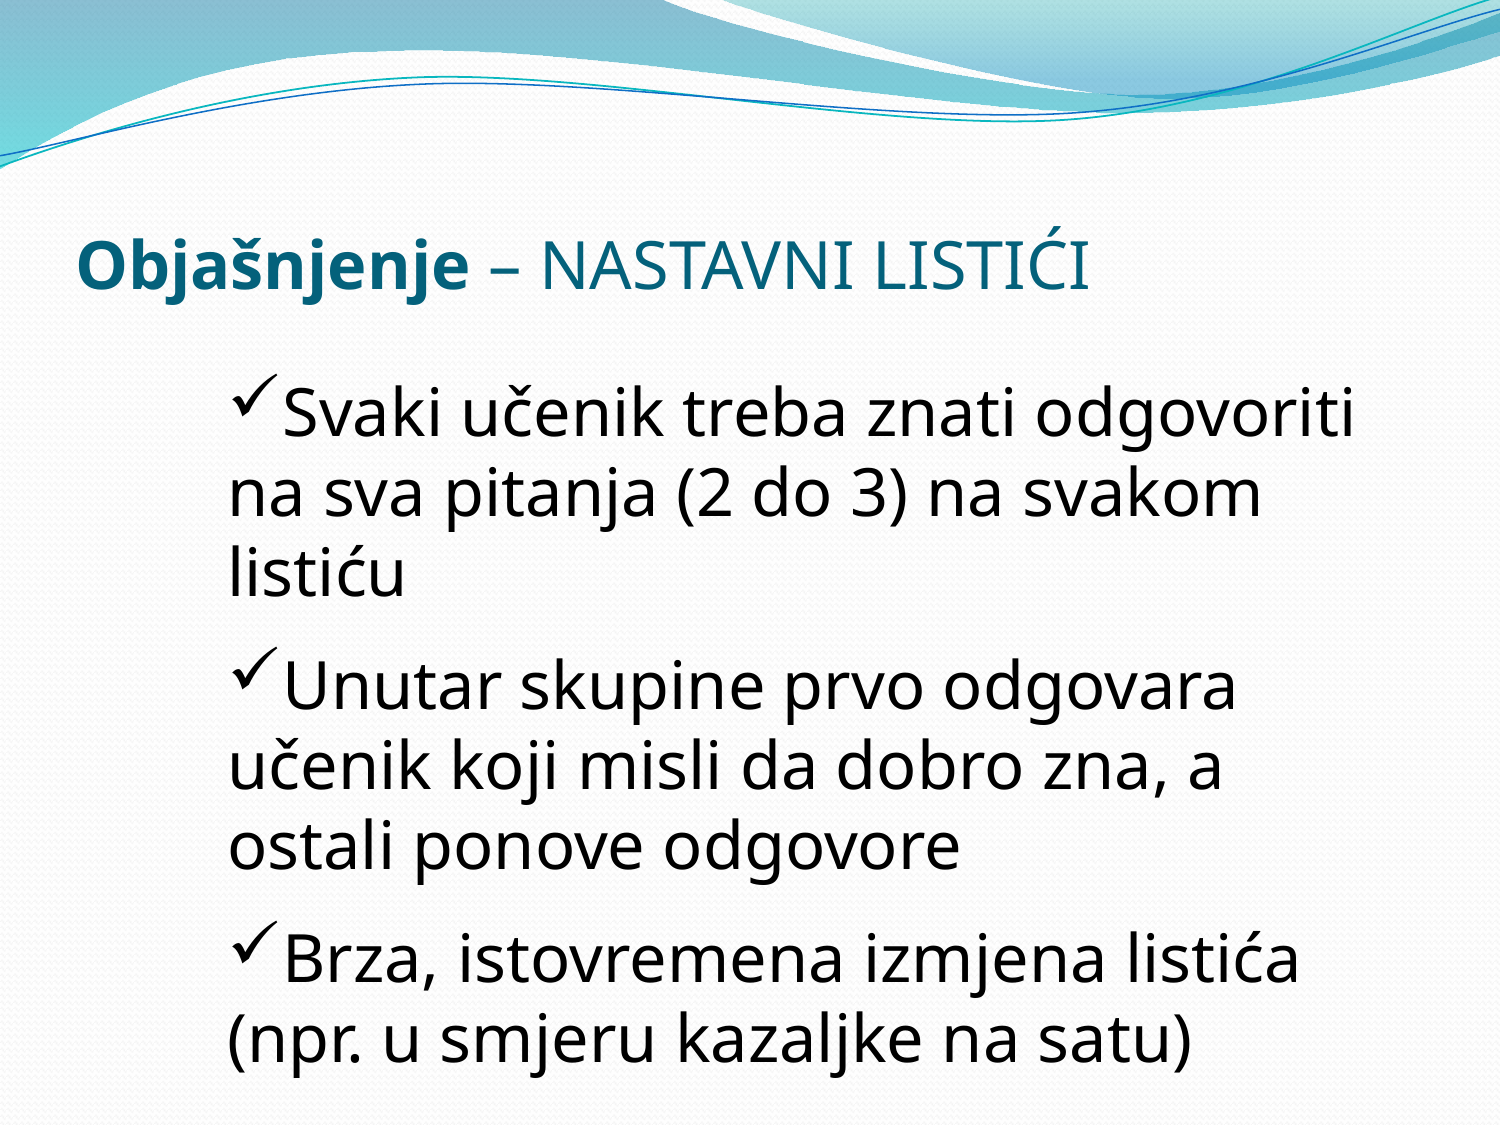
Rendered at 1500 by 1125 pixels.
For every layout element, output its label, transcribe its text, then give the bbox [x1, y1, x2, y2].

text_box Svaki učenik treba znati odgovoriti na sva pitanja (2 do 3) na svakom listiću Unutar skupine prvo odgovara učenik koji misli da dobro zna, a ostali ponove odgovore Brza, istovremena izmjena listića (npr. u smjeru kazaljke na satu) [212, 362, 1413, 1084]
title Objašnjenje – NASTAVNI LISTIĆI [75, 115, 1438, 303]
